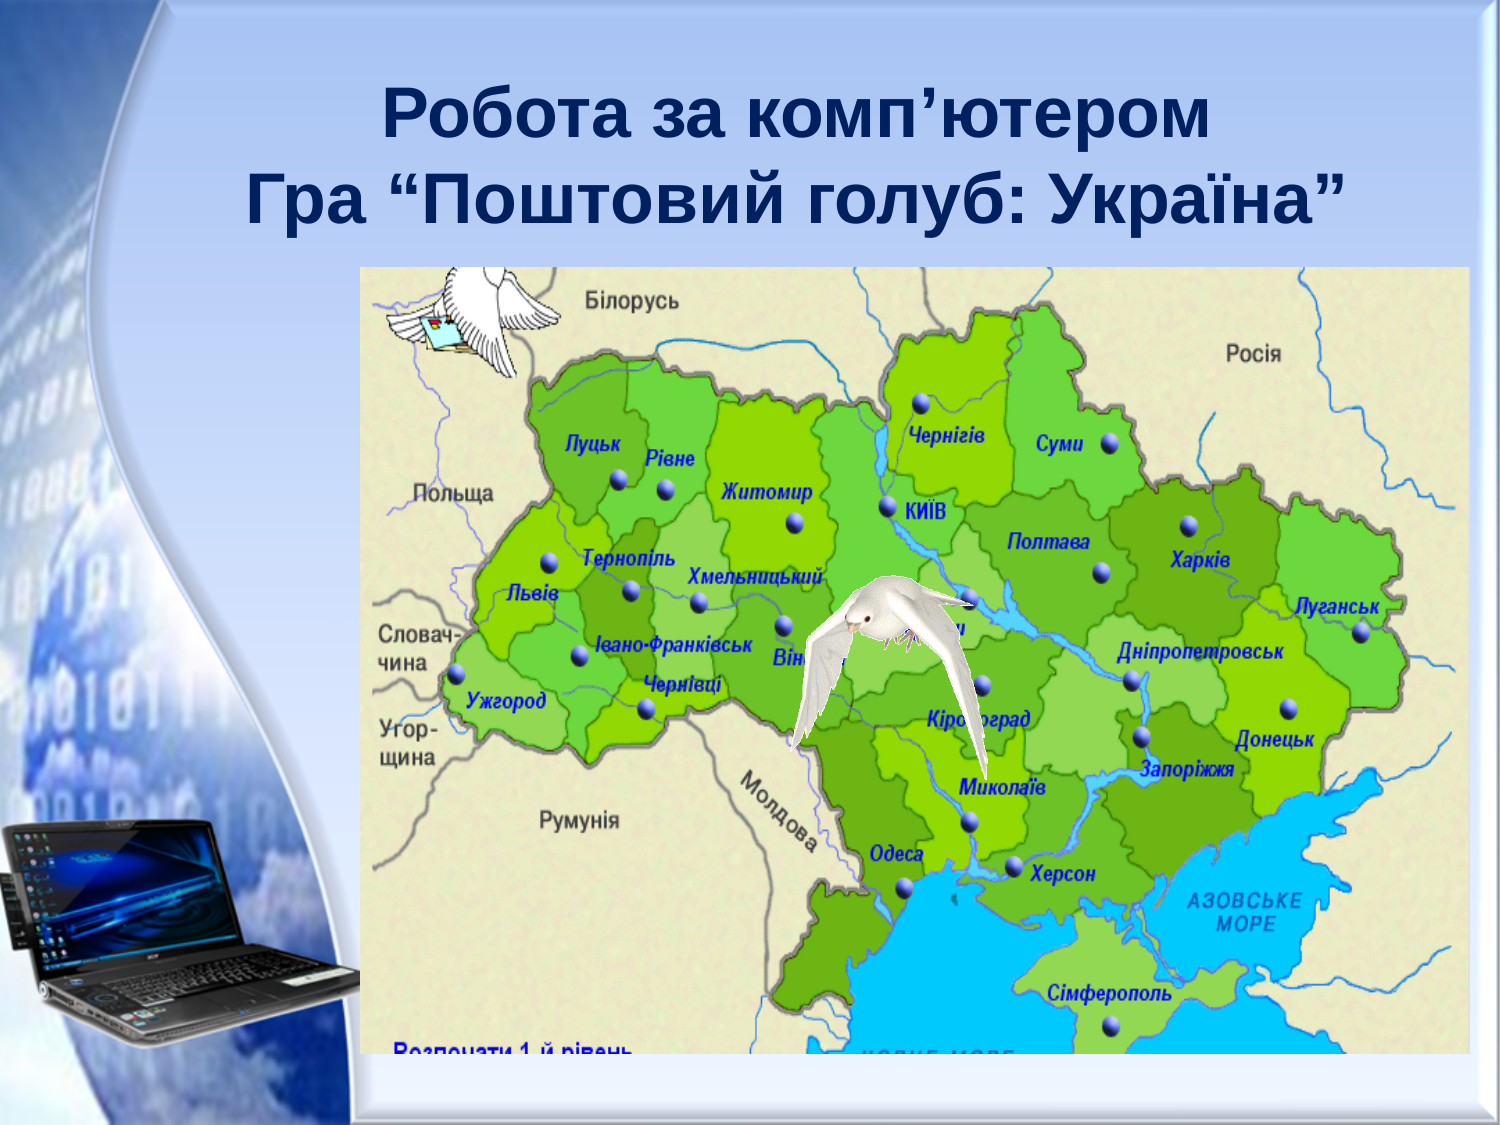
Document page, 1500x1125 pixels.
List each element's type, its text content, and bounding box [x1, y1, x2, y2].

picture [0, 0, 1500, 1125]
title Робота за комп’ютером Гра “Поштовий голуб: Україна” [128, 58, 1465, 247]
